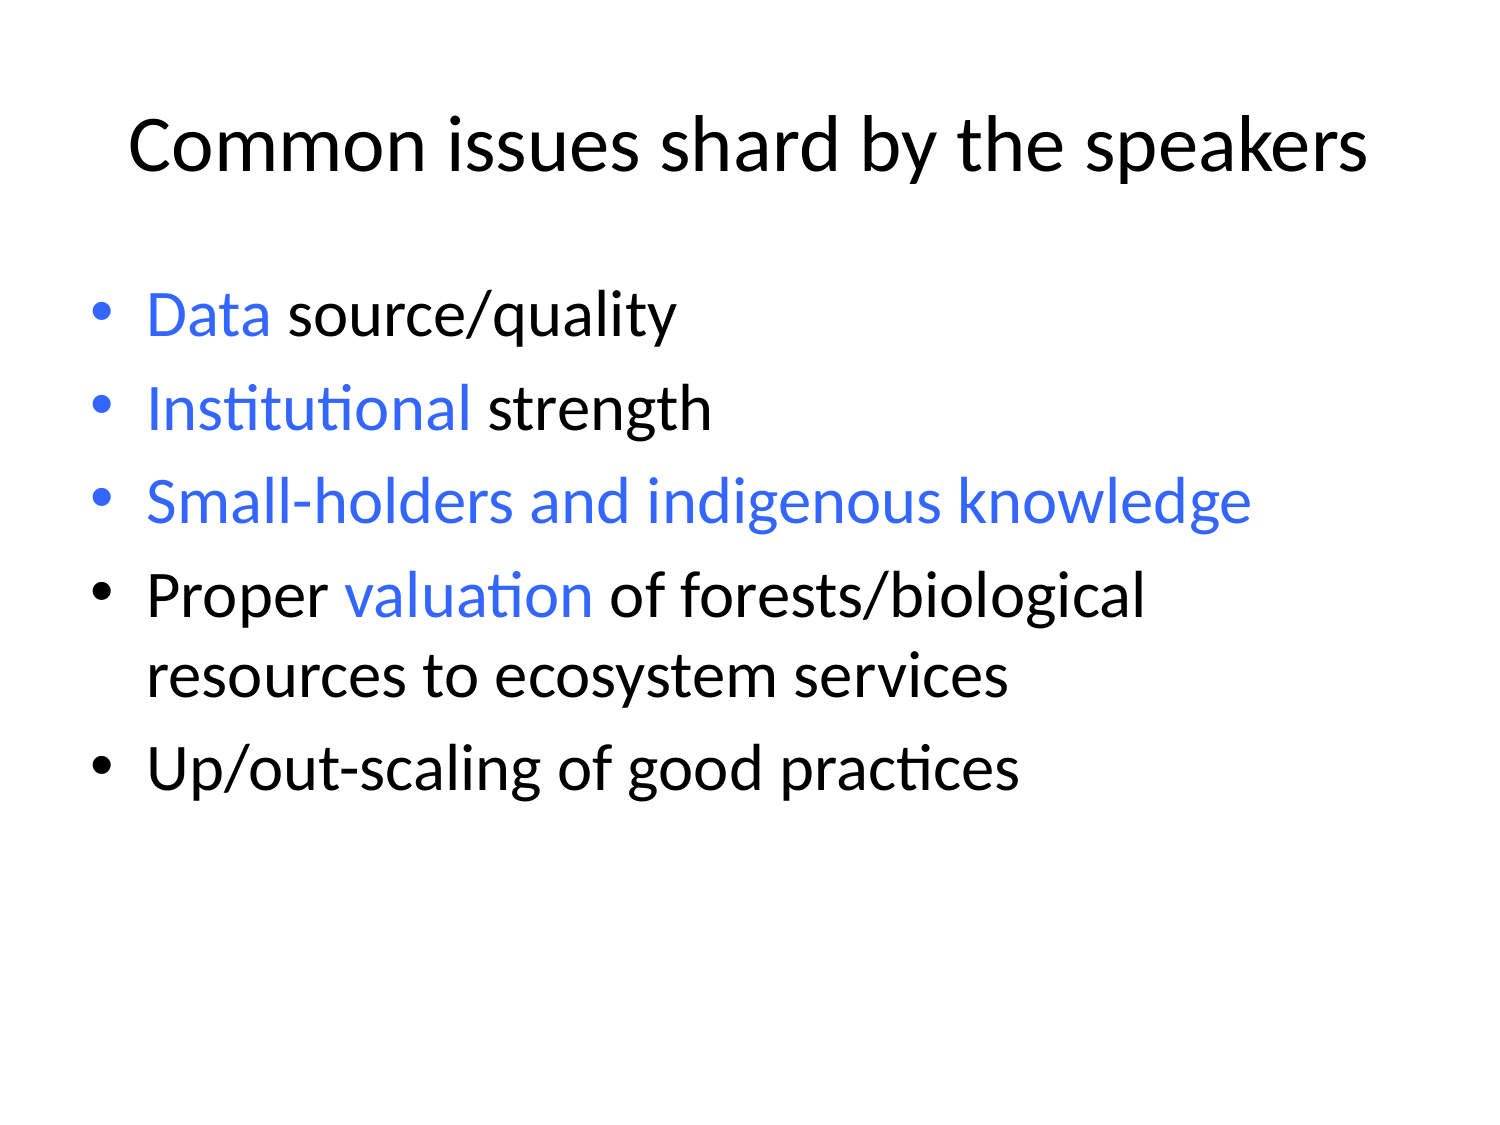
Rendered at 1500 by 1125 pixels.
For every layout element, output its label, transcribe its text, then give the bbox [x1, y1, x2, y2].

title Common issues shard by the speakers [75, 45, 1425, 233]
list Data source/quality Institutional strength Small-holders and indigenous knowledge Proper valuation of forests/biological resources to ecosystem services Up/out-scaling of good practices [75, 262, 1425, 1005]
